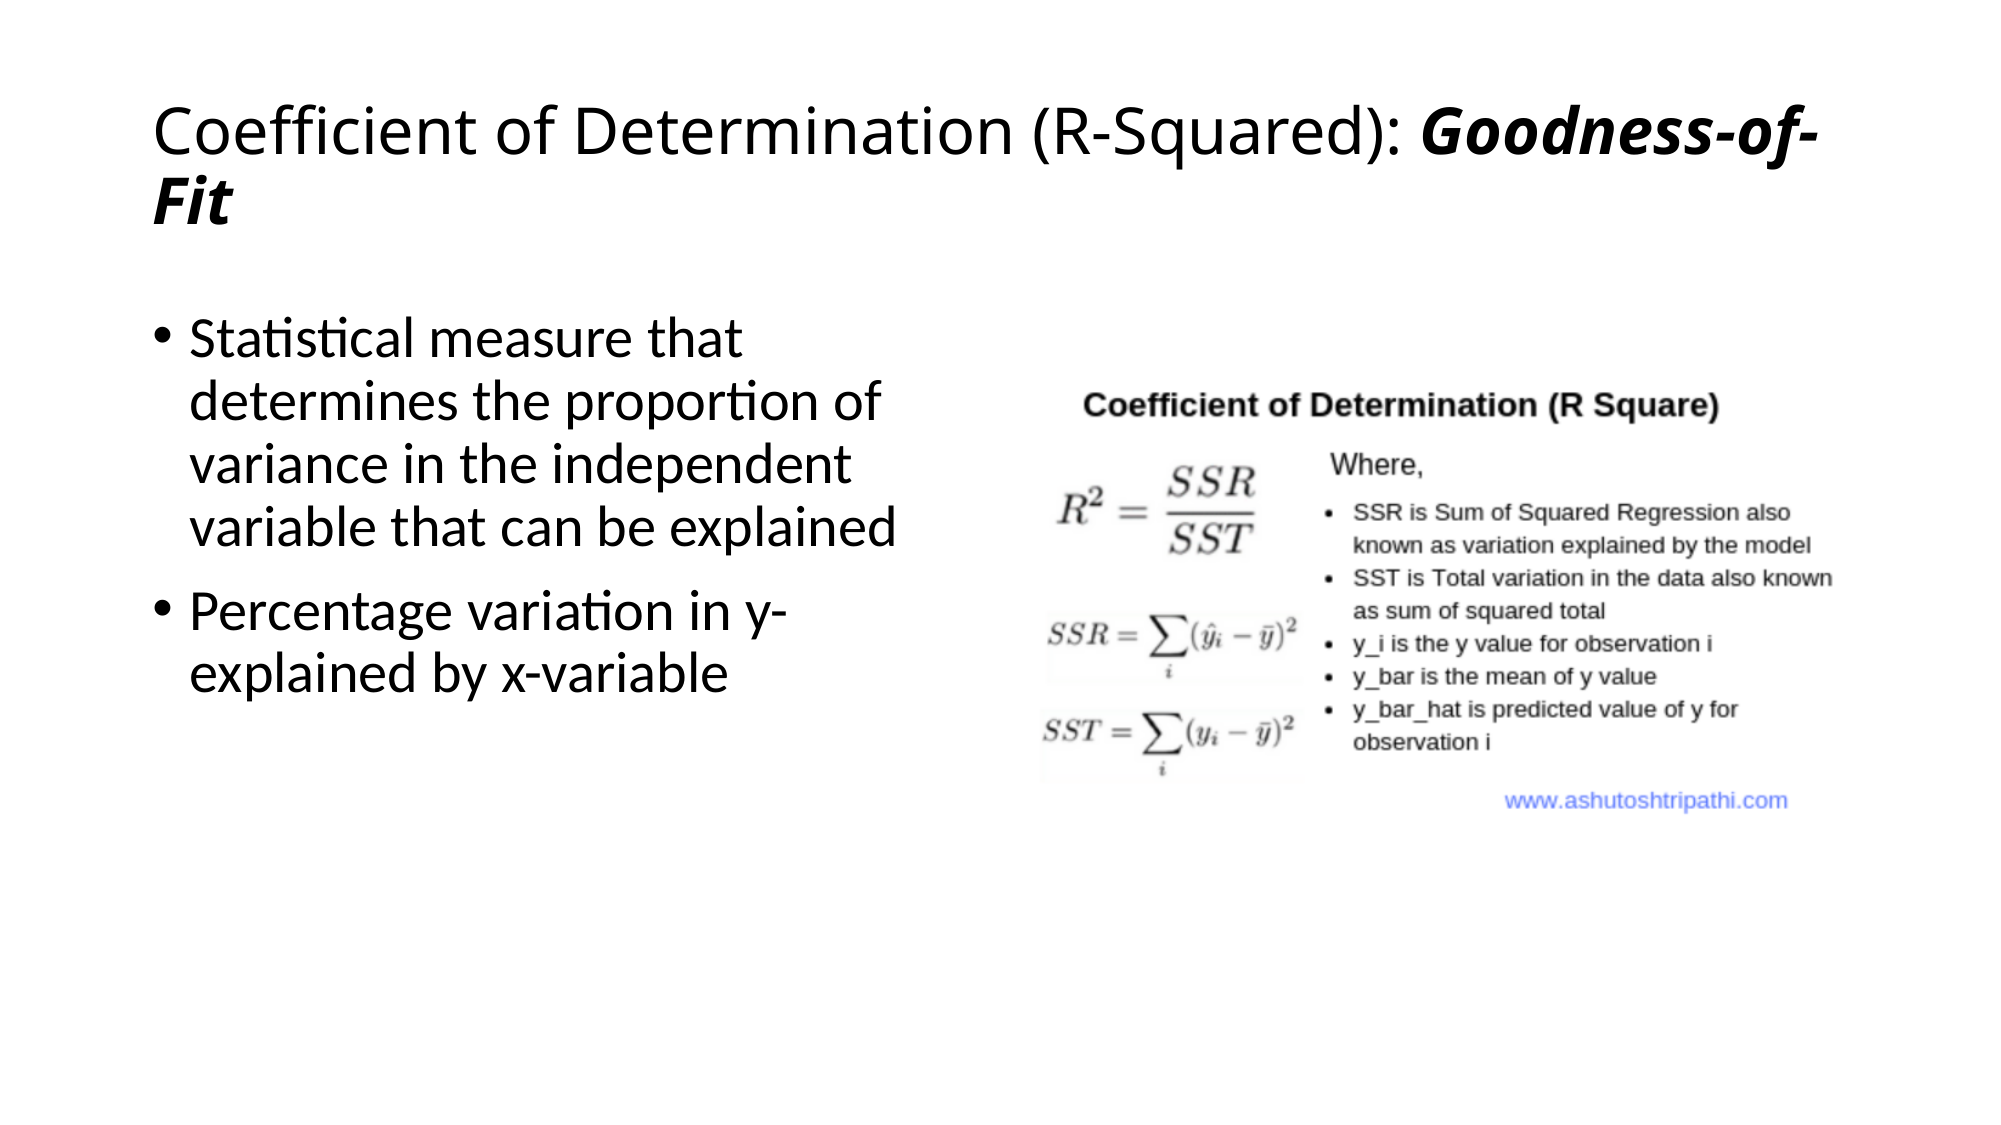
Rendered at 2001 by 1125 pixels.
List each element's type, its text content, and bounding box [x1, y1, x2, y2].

list Statistical measure that determines the proportion of variance in the independent variable that can be explained Percentage variation in y-explained by x-variable [137, 299, 988, 1014]
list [1012, 363, 1863, 843]
title Coefficient of Determination (R-Squared): Goodness-of-Fit [137, 59, 1863, 278]
